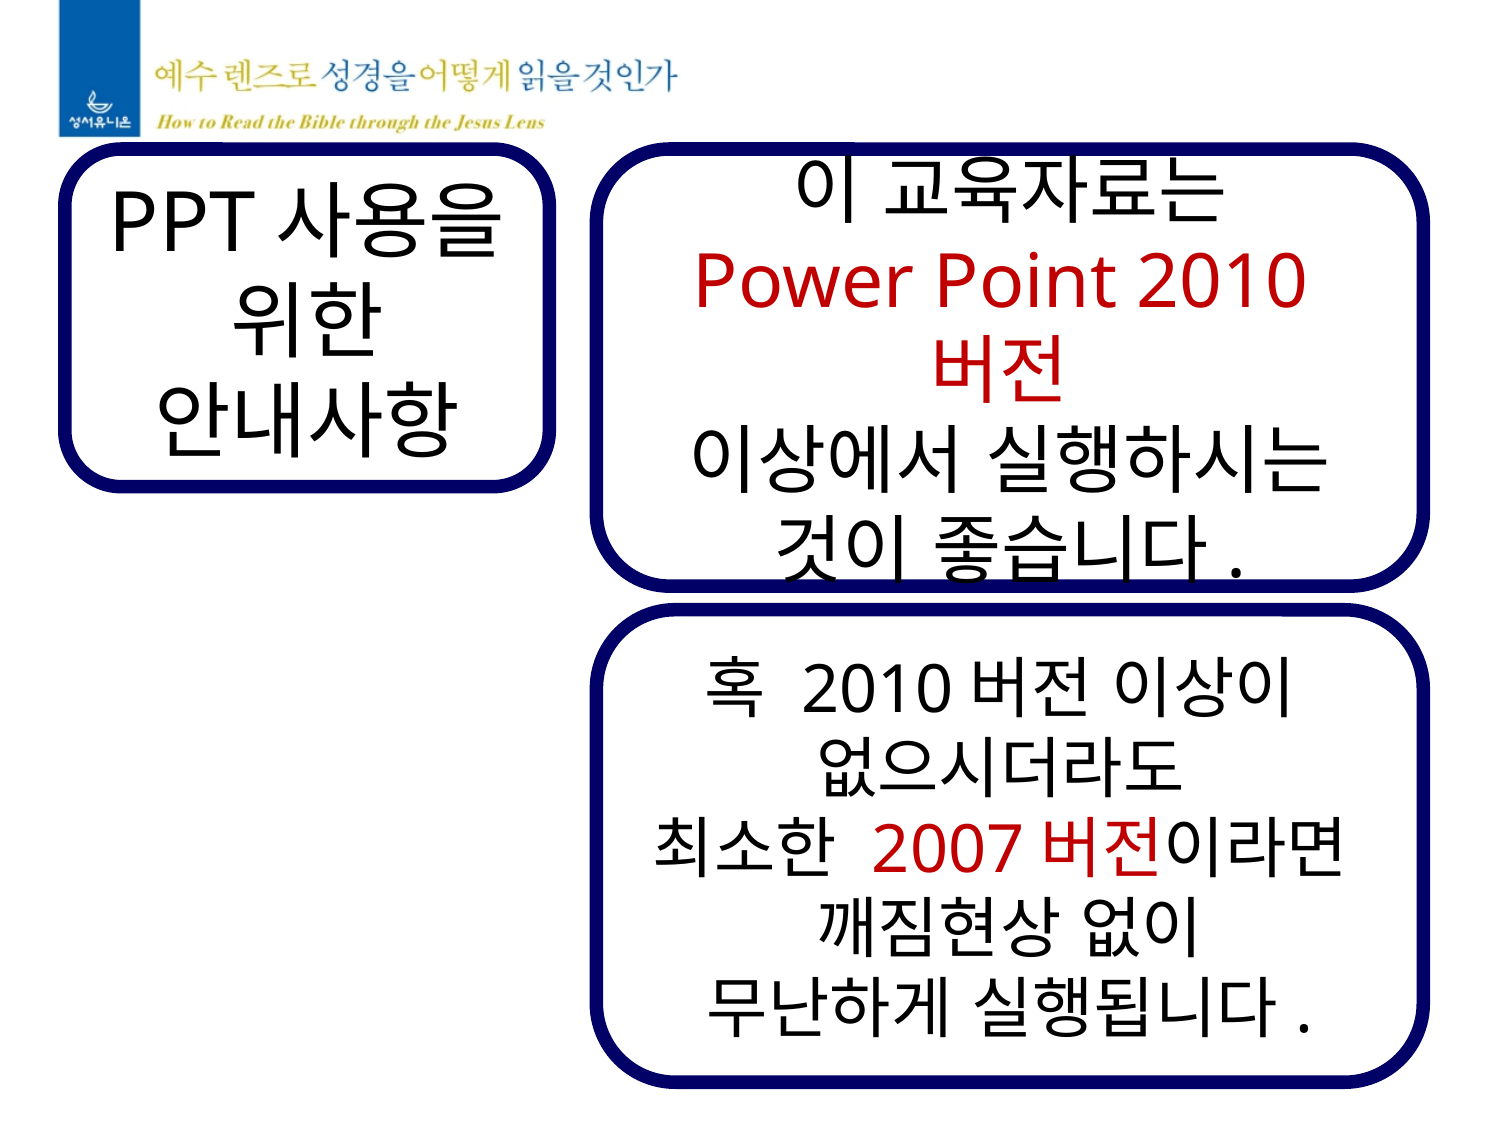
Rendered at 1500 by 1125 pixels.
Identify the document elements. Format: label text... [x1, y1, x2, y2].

picture [0, 0, 1500, 1056]
text_box PPT사용을 위한 안내사항 [62, 146, 552, 489]
text_box 혹 2010버전 이상이 없으시더라도 최소한 2007버전이라면 깨짐현상 없이 무난하게 실행됩니다. [594, 607, 1426, 1085]
text_box 이 교육자료는 Power Point 2010버전 이상에서 실행하시는 것이 좋습니다. [594, 146, 1426, 589]
